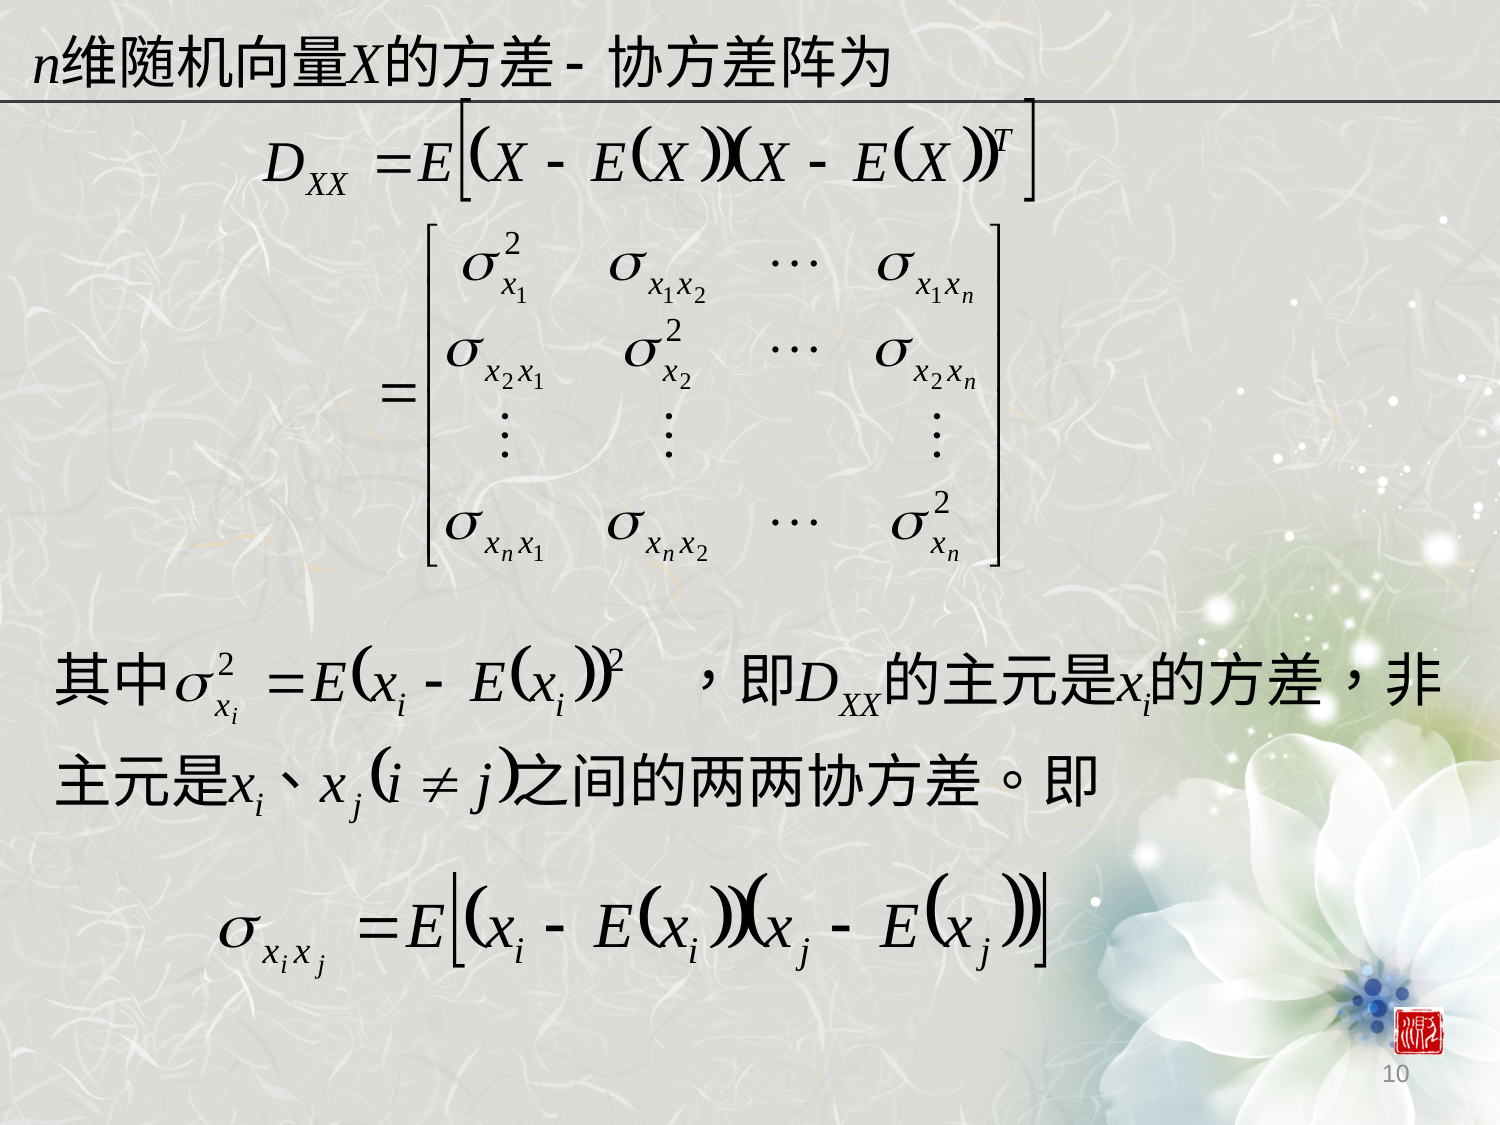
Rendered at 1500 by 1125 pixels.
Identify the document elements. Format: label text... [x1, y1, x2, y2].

picture [0, 103, 1500, 1125]
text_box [209, 872, 1064, 991]
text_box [23, 23, 1044, 579]
slide_number 10 [1074, 1042, 1425, 1103]
picture [0, 0, 1500, 100]
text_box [46, 632, 1454, 837]
